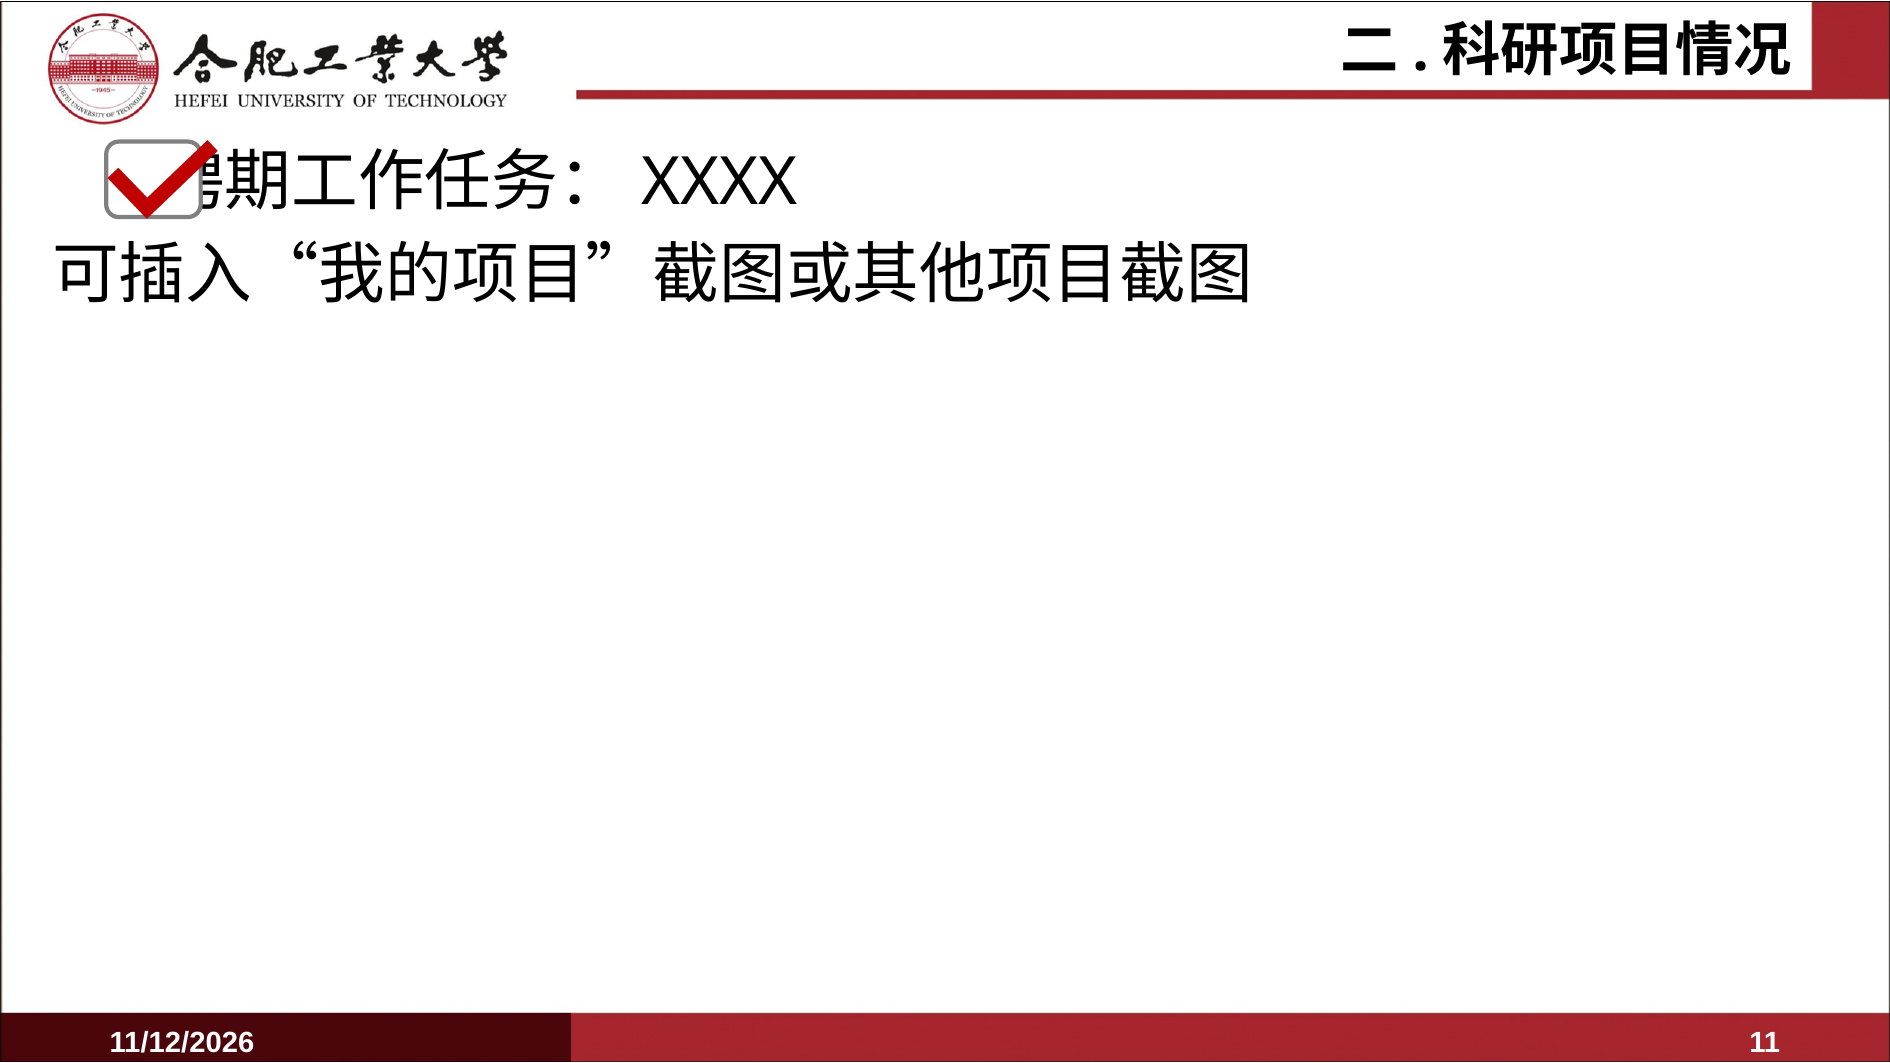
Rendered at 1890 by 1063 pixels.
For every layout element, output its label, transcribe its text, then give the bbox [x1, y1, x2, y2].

list 聘期工作任务：XXXX 可插入“我的项目”截图或其他项目截图 [37, 129, 1838, 981]
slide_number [94, 1015, 536, 1063]
title 二.科研项目情况 [587, 0, 1808, 95]
slide_number 10 [1354, 1015, 1796, 1063]
picture [0, 1, 1890, 1062]
